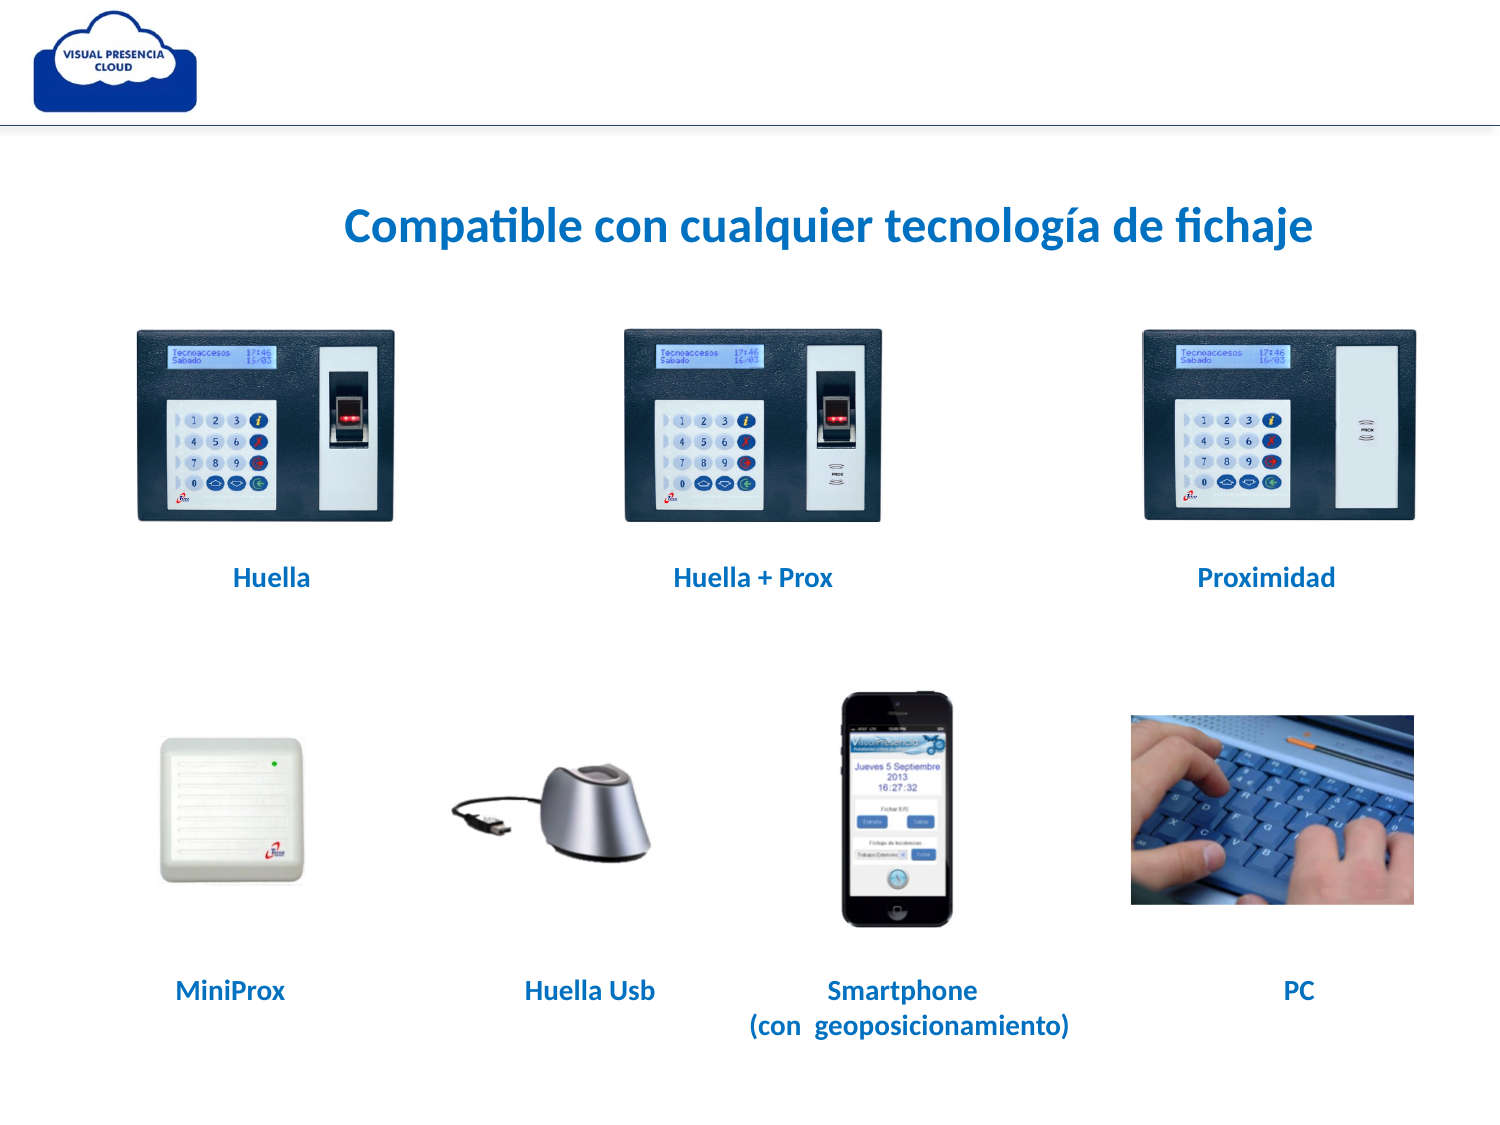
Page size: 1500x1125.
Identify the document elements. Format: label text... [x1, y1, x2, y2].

text_box PC [1139, 963, 1460, 1014]
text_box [0, 6, 1500, 126]
picture [156, 686, 1414, 935]
text_box Compatible con cualquier tecnología de fichaje [329, 134, 1330, 261]
picture [1139, 323, 1421, 528]
text_box Huella Usb [471, 964, 678, 1014]
picture [134, 324, 397, 527]
text_box MiniProx [112, 963, 349, 1014]
text_box Smartphone (con geoposicionamiento) [678, 963, 1128, 1049]
text_box Proximidad [1106, 550, 1427, 601]
picture [620, 324, 884, 527]
text_box Huella [153, 550, 391, 601]
text_box Huella + Prox [593, 550, 914, 601]
